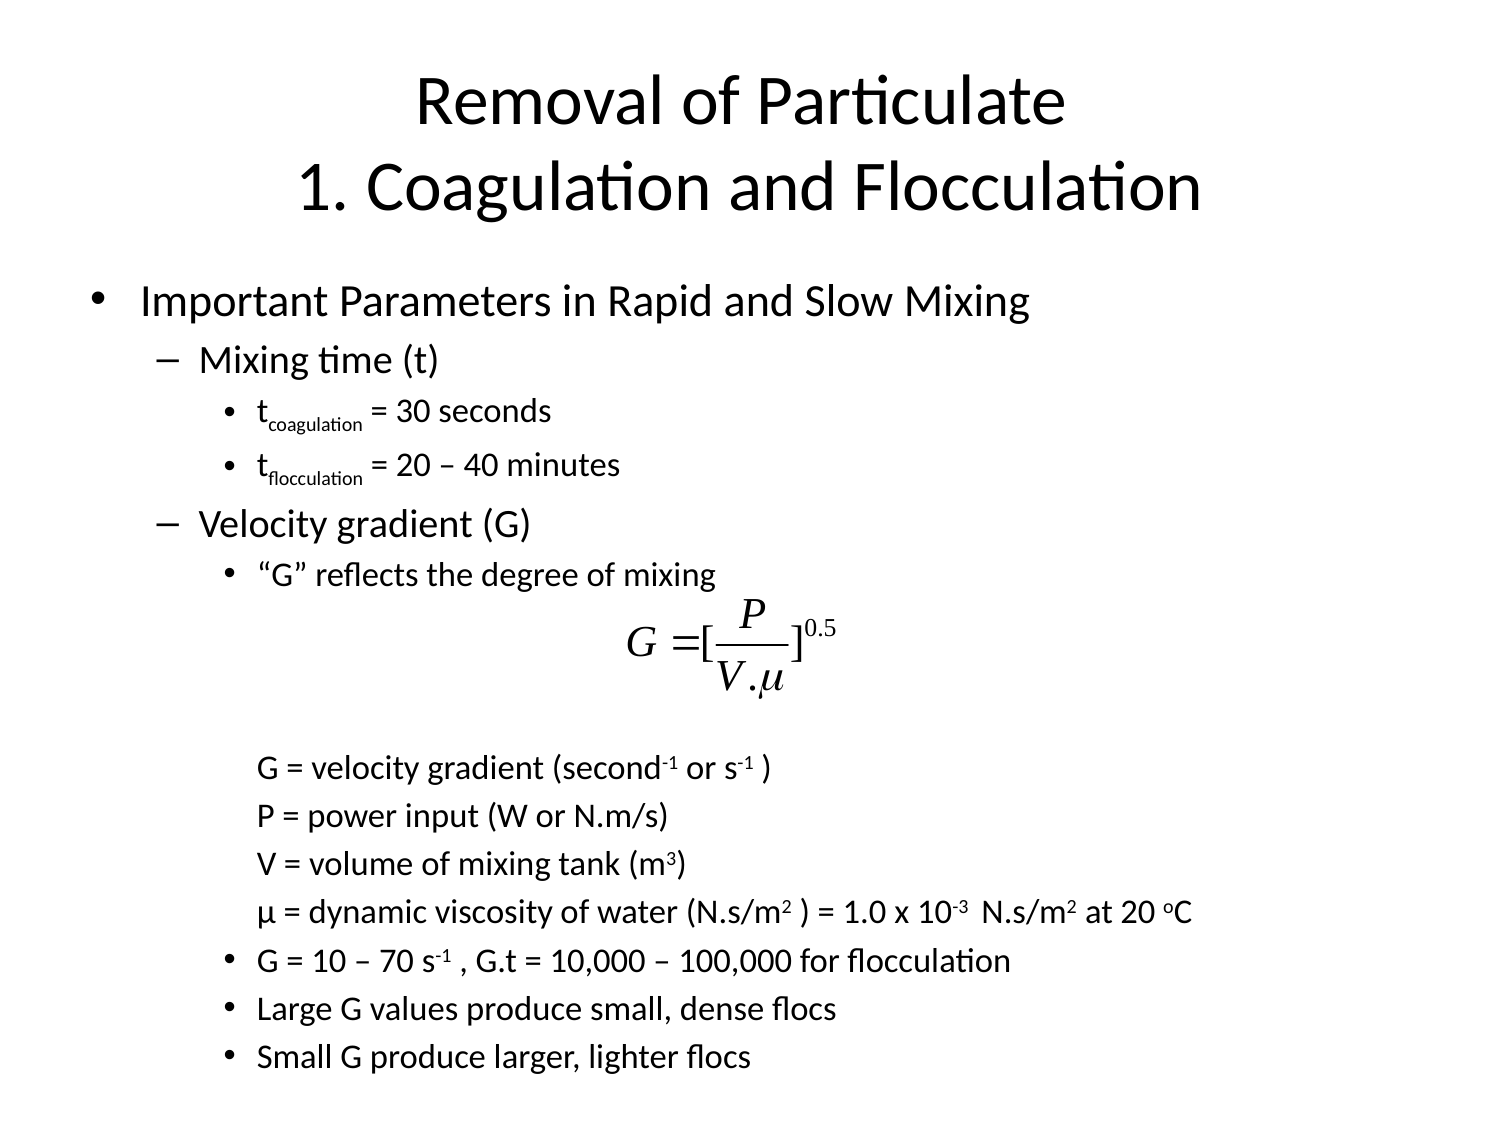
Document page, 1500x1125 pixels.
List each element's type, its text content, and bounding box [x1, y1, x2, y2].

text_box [619, 585, 845, 708]
title Removal of Particulate 1. Coagulation and Flocculation [75, 45, 1425, 233]
list Important Parameters in Rapid and Slow Mixing Mixing time (t) tcoagulation = 30 seconds tflocculation = 20 – 40 minutes Velocity gradient (G) “G” reflects the degree of mixing G = velocity gradient (second-1 or s-1 ) P = power input (W or N.m/s) V = volume of mixing tank (m3) μ = dynamic viscosity of water (N.s/m2 ) = 1.0 x 10-3 N.s/m2 at 20 oC G = 10 – 70 s-1 , G.t = 10,000 – 100,000 for flocculation Large G values produce small, dense flocs Small G produce larger, lighter flocs [75, 262, 1425, 1094]
